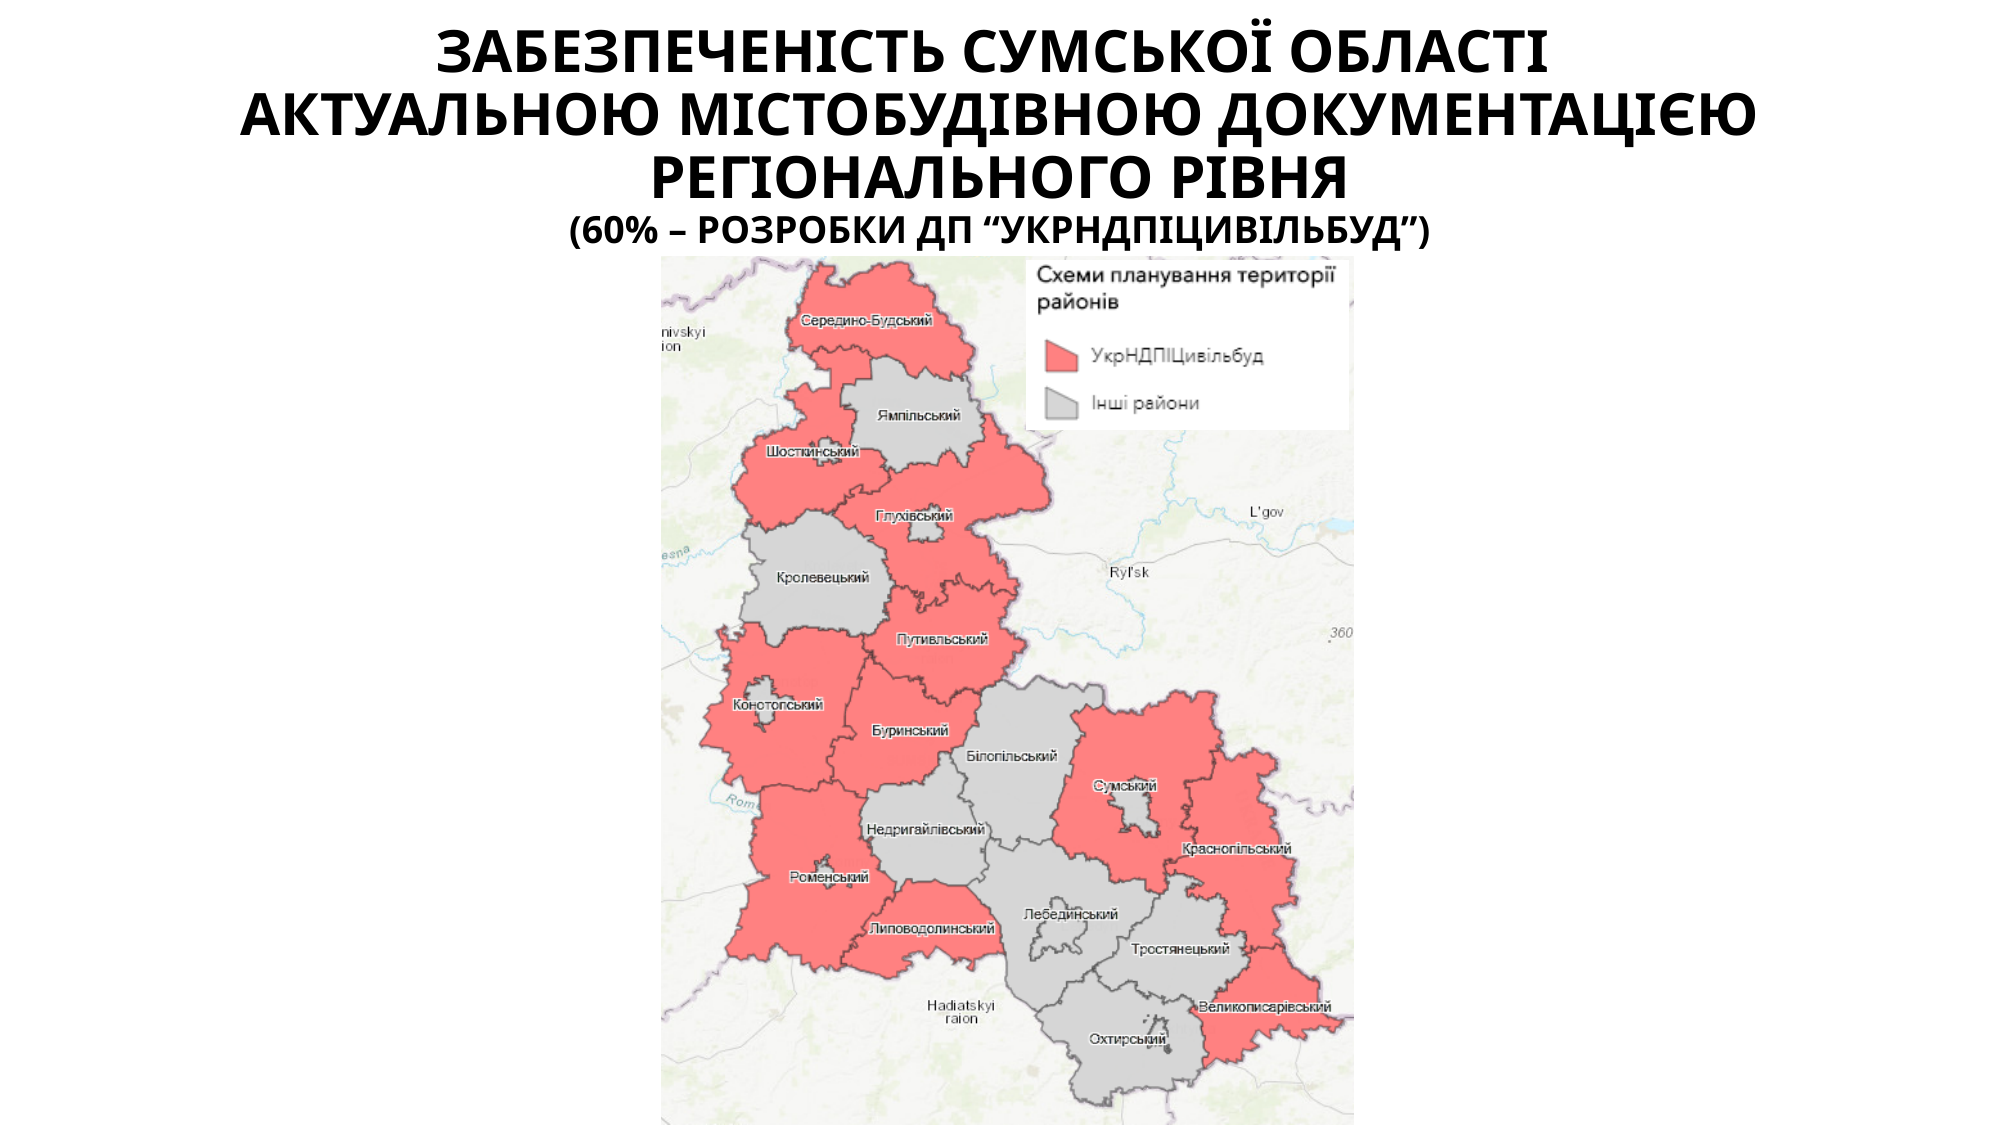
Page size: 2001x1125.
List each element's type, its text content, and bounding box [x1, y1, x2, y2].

title ЗАБЕЗПЕЧЕНІСТЬ СУМСЬКОЇ ОБЛАСТІ АКТУАЛЬНОЮ МІСТОБУДІВНОЮ ДОКУМЕНТАЦІЄЮ РЕГІОНАЛЬНОГО РІВНЯ (60% – РОЗРОБКИ ДП “УКРНДПІЦИВІЛЬБУД”) [137, 59, 1863, 215]
picture [661, 256, 1354, 1125]
